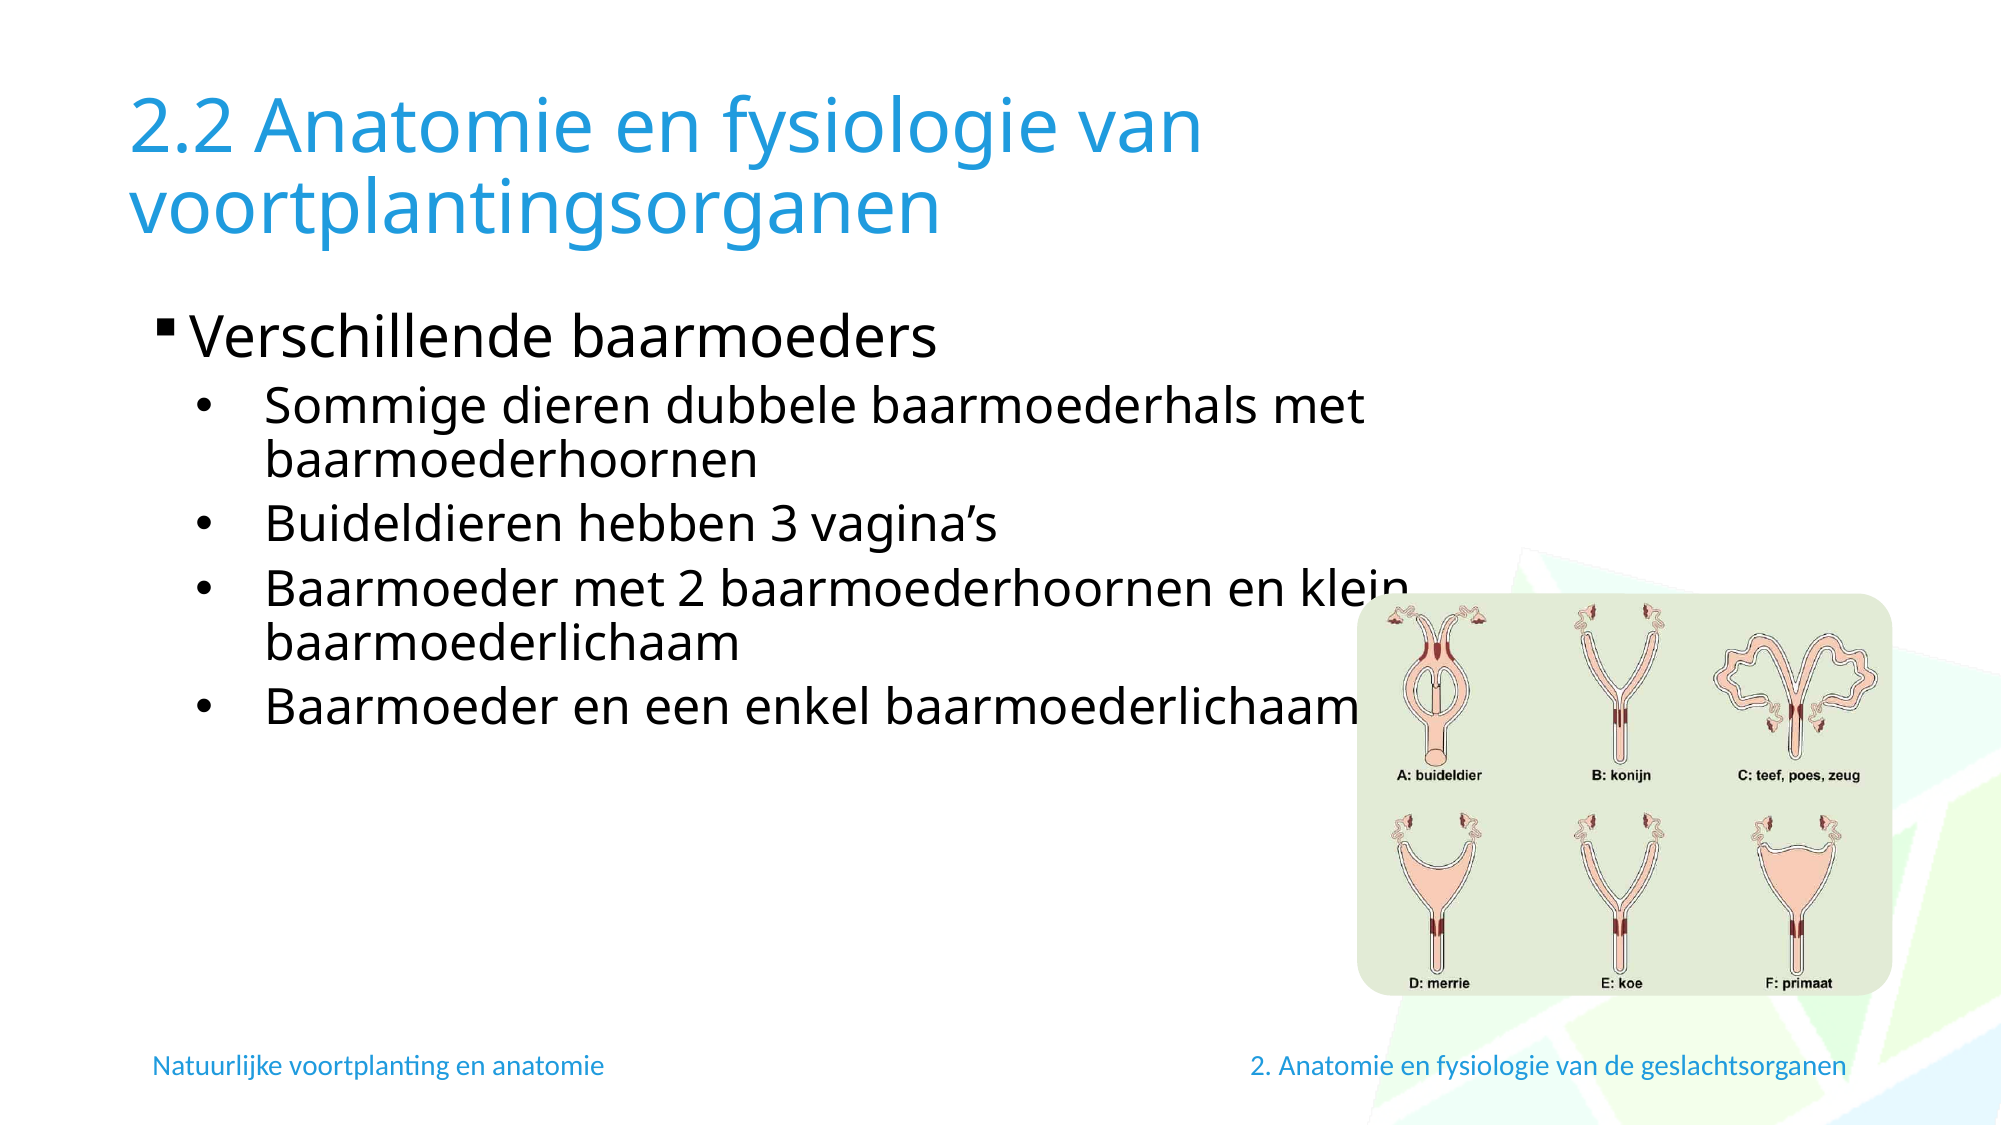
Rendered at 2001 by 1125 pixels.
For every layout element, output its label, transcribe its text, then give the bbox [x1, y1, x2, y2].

list 2. Anatomie en fysiologie van de geslachtsorganen [1230, 1042, 1863, 1103]
picture [1357, 593, 1893, 996]
list Natuurlijke voortplanting en anatomie [137, 1042, 632, 1103]
list Verschillende baarmoeders Sommige dieren dubbele baarmoederhals met baarmoederhoornen Buideldieren hebben 3 vagina’s Baarmoeder met 2 baarmoederhoornen en klein baarmoederlichaam Baarmoeder en een enkel baarmoederlichaam [137, 299, 1863, 996]
title 2.2 Anatomie en fysiologie van voortplantingsorganen [114, 59, 1969, 278]
